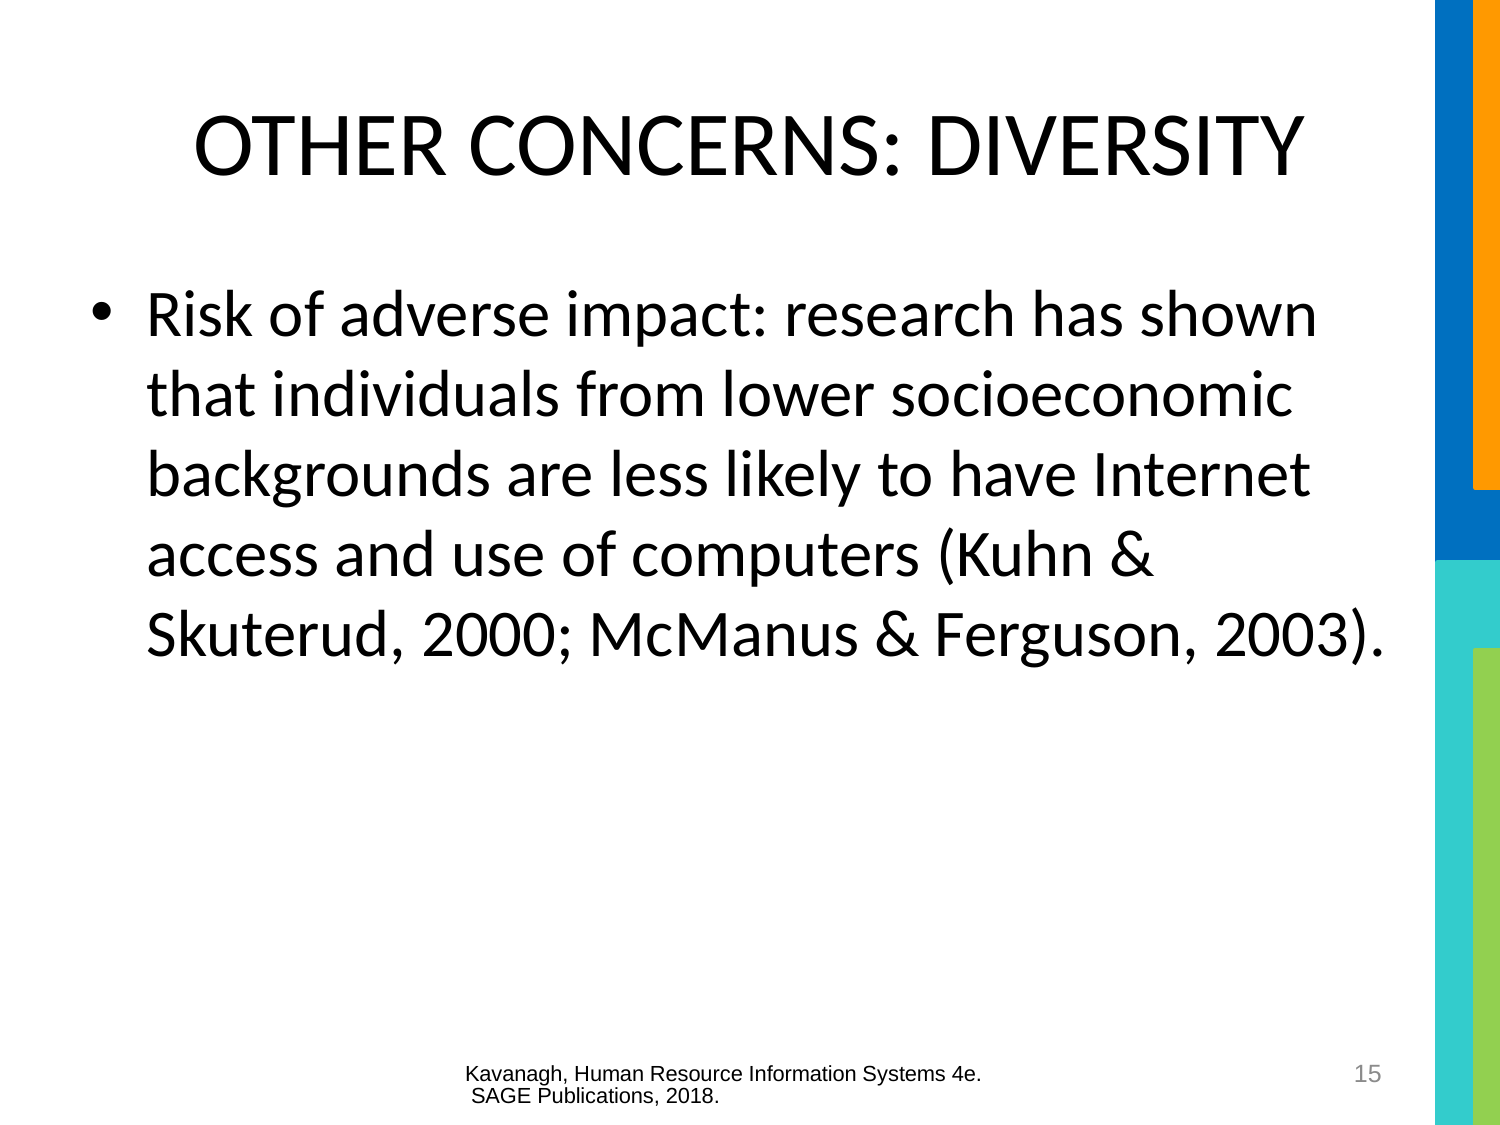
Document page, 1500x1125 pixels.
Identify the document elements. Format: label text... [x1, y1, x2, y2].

slide_number 15 [1059, 1042, 1397, 1103]
list Risk of adverse impact: research has shown that individuals from lower socioeconomic backgrounds are less likely to have Internet access and use of computers (Kuhn & Skuterud, 2000; McManus & Ferguson, 2003). [75, 262, 1425, 1005]
title OTHER CONCERNS: DIVERSITY [75, 45, 1425, 233]
footer Kavanagh, Human Resource Information Systems 4e. SAGE Publications, 2018. [450, 1042, 1004, 1103]
